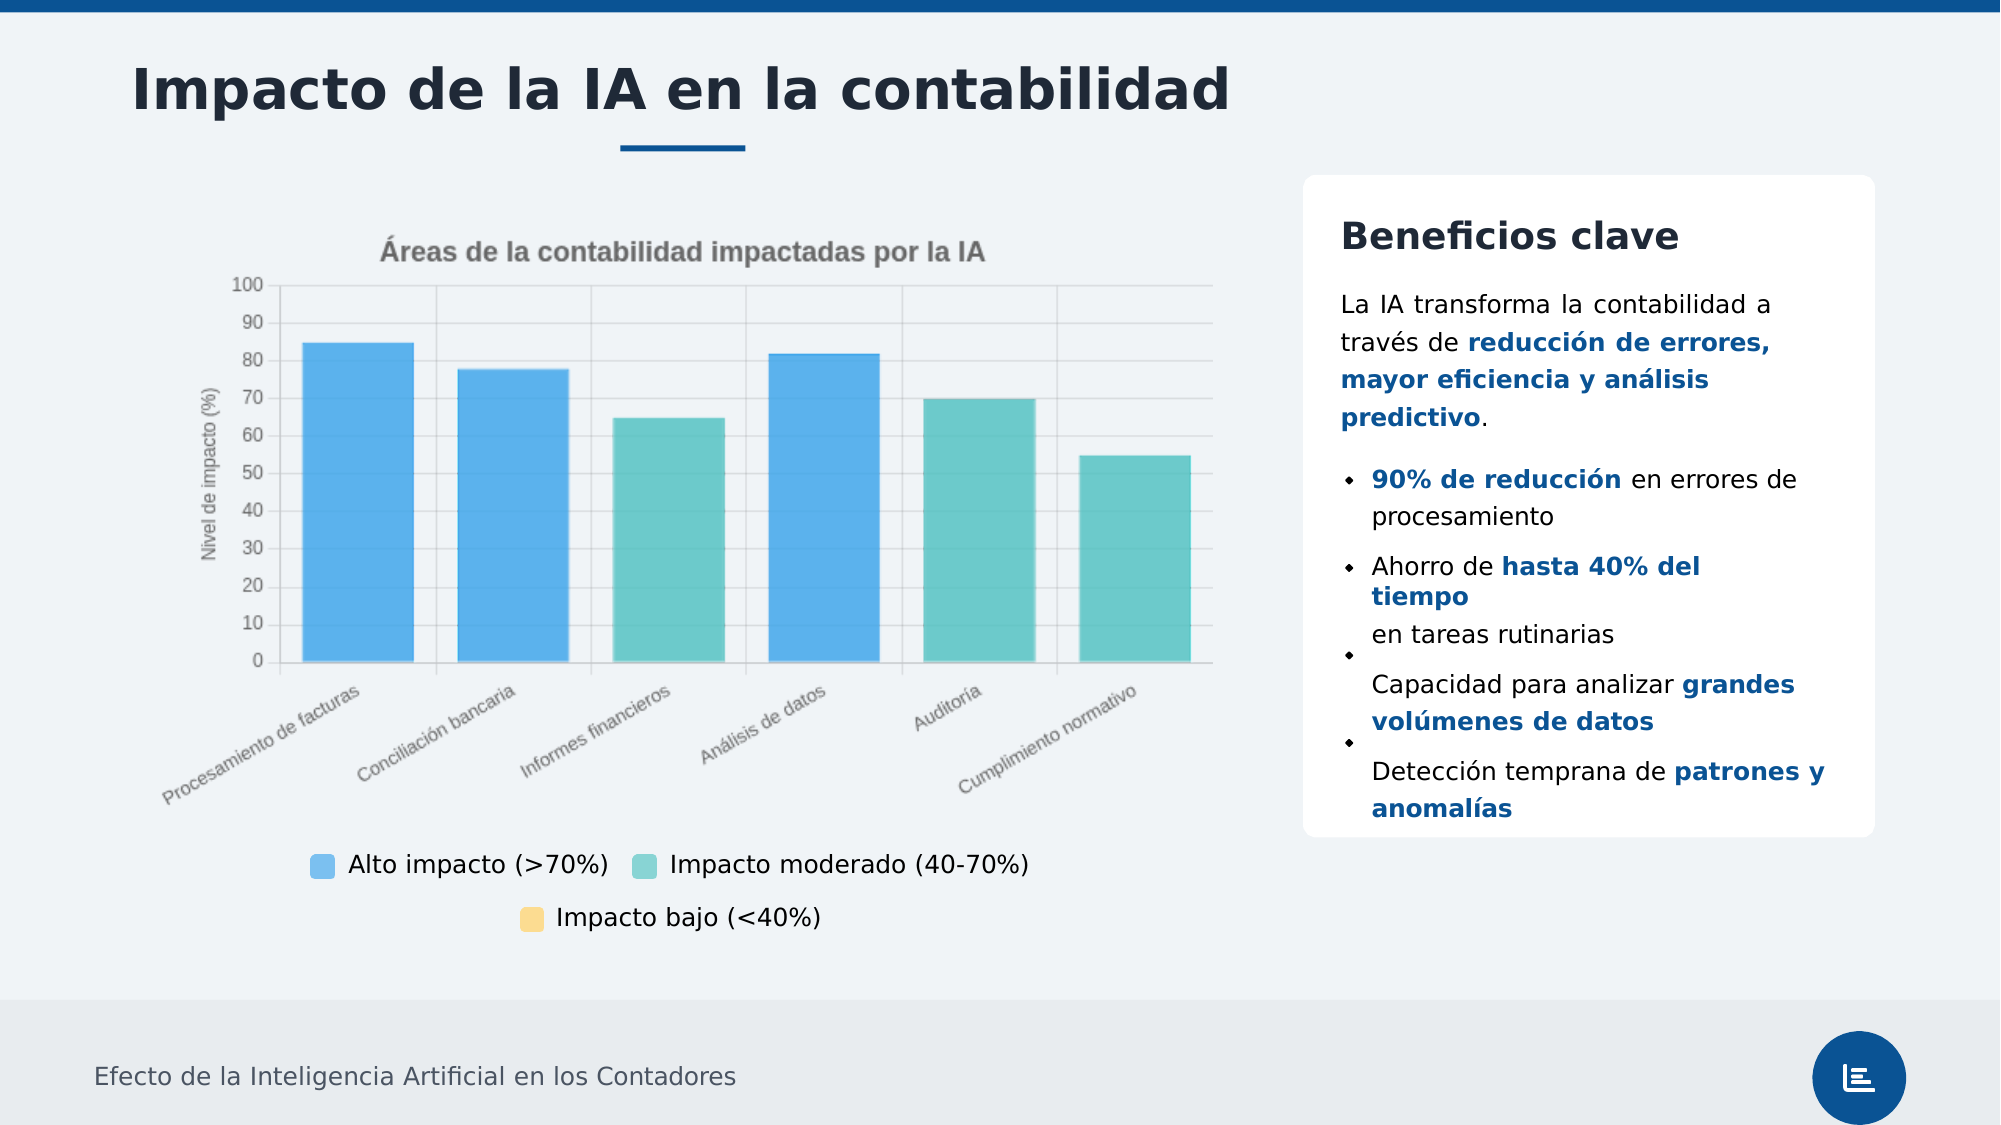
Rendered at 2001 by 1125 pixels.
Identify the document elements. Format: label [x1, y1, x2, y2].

text_box [1302, 174, 1876, 838]
text_box [0, 999, 2000, 1125]
text_box [0, 0, 2000, 999]
text_box [152, 145, 1213, 932]
